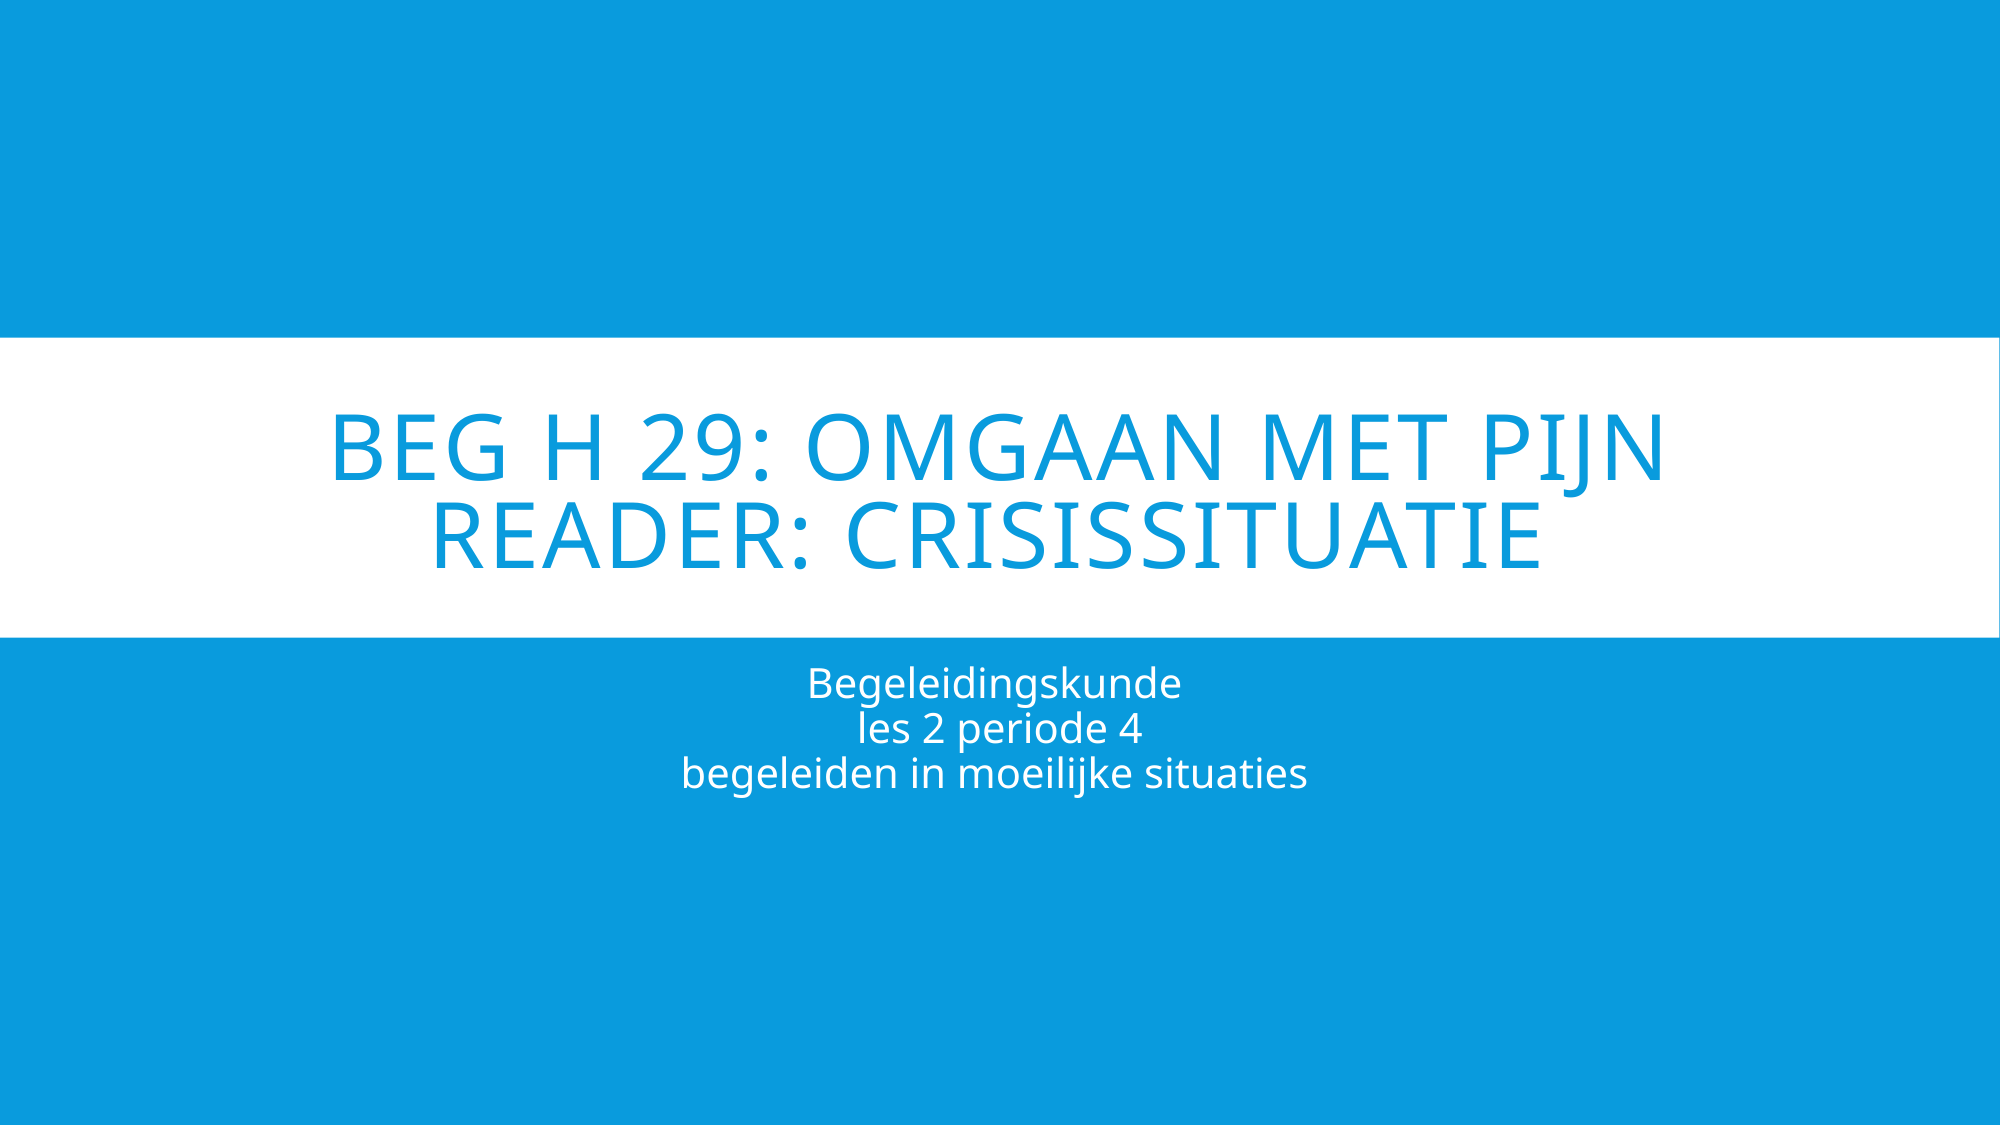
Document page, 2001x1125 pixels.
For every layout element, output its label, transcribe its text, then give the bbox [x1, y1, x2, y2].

subtitle Begeleidingskunde les 2 periode 4 begeleiden in moeilijke situaties [249, 655, 1750, 871]
title BEG H 29: Omgaan met pijn reader: crisissituatie [60, 355, 1942, 641]
